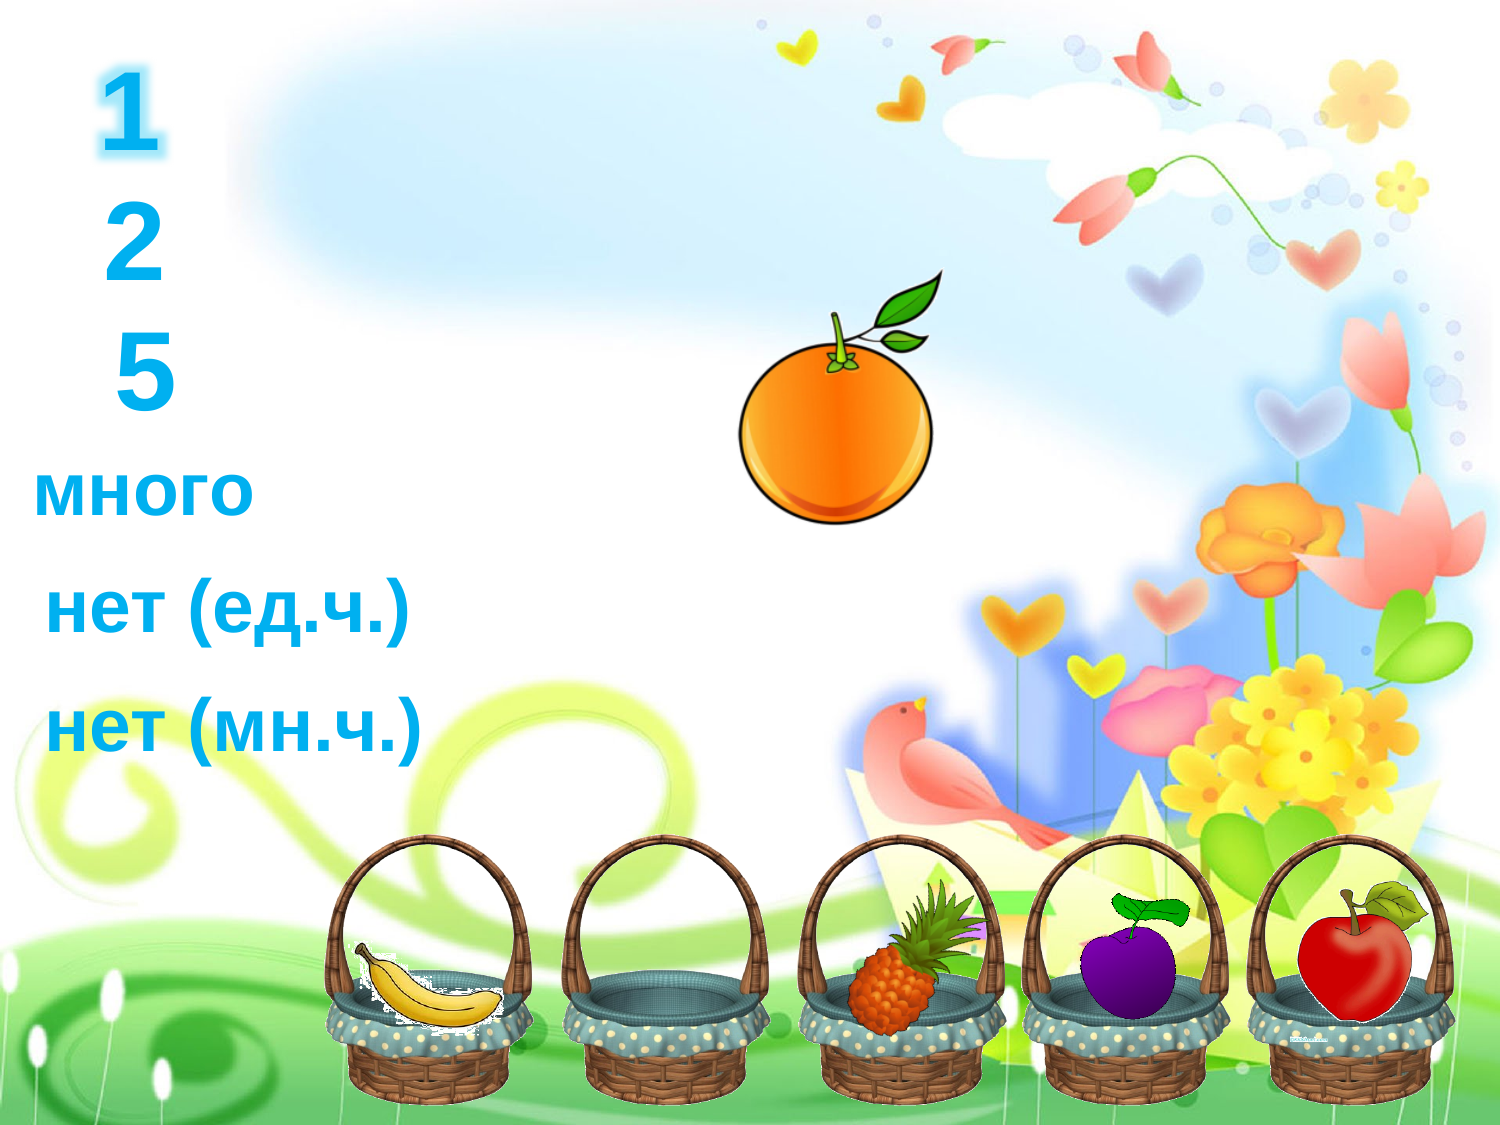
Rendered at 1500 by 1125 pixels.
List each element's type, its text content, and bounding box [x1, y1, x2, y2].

text_box 2 [88, 160, 183, 311]
text_box 5 [100, 290, 183, 432]
text_box нет (ед.ч.) [29, 550, 432, 656]
picture [0, 0, 1500, 1125]
text_box 1 [76, 30, 183, 181]
text_box нет (мн.ч.) [29, 668, 561, 774]
text_box много [17, 432, 349, 538]
